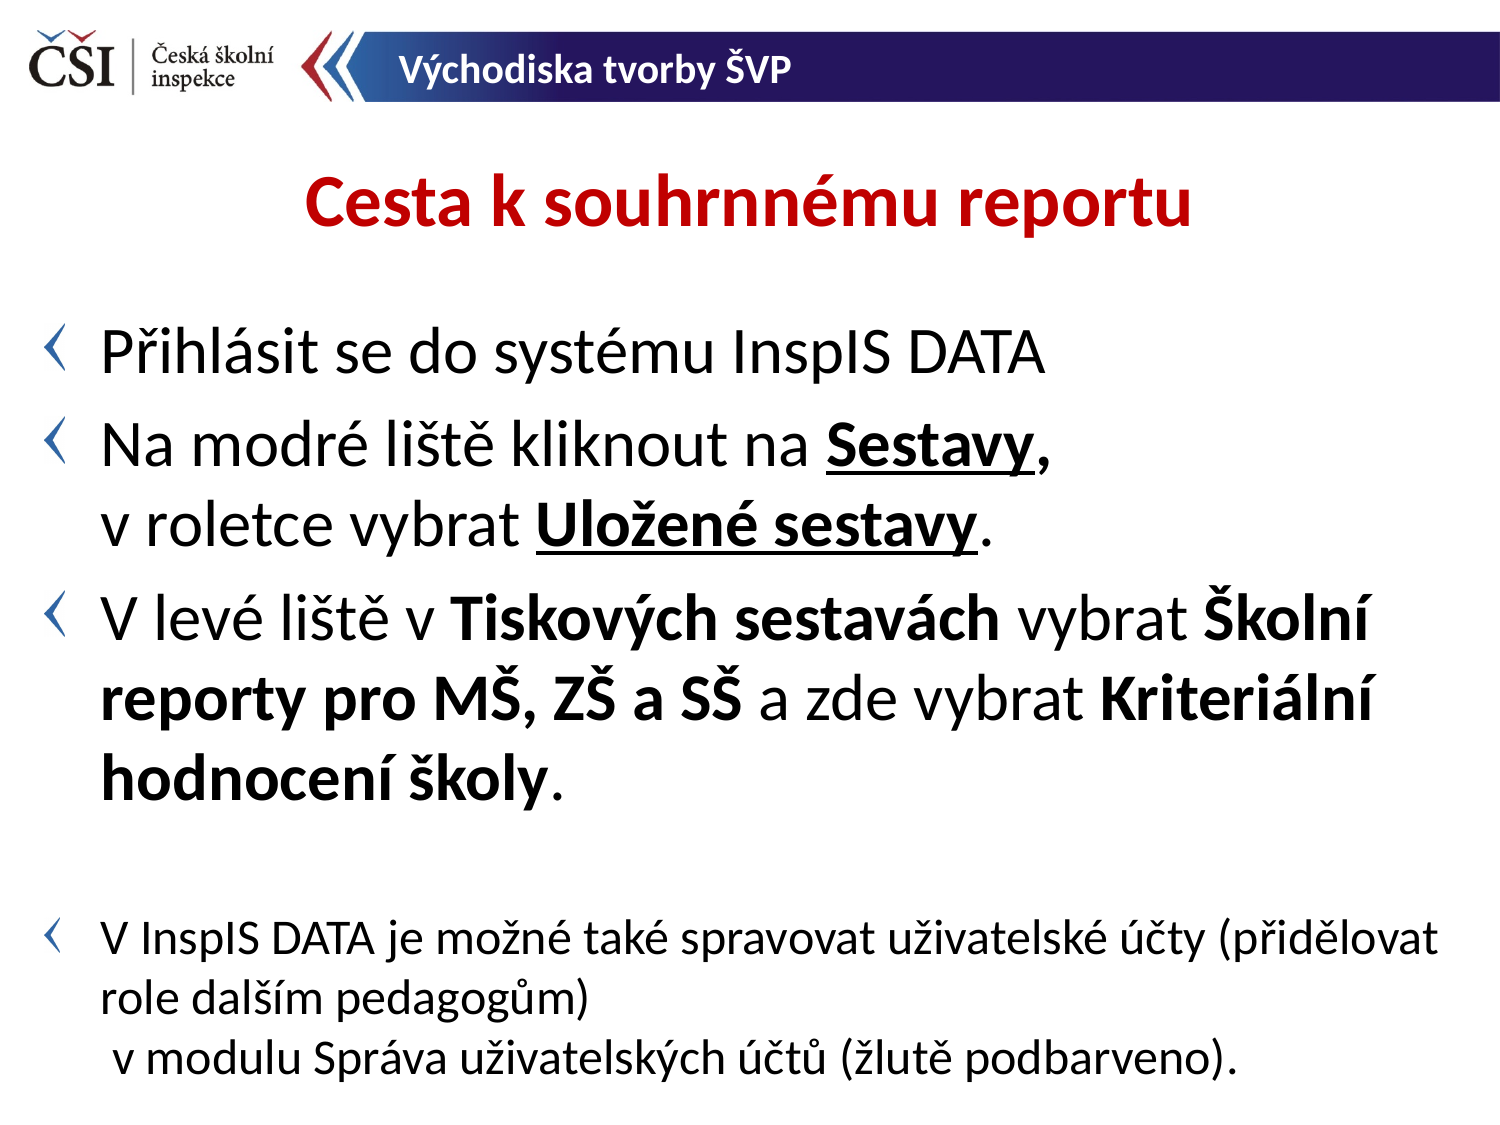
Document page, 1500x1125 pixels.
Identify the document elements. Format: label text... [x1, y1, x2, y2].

list Přihlásit se do systému InspIS DATA Na modré liště kliknout na Sestavy, v roletce vybrat Uložené sestavy. V levé liště v Tiskových sestavách vybrat Školní reporty pro MŠ, ZŠ a SŠ a zde vybrat Kriteriální hodnocení školy. V InspIS DATA je možné také spravovat uživatelské účty (přidělovat role dalším pedagogům) v modulu Správa uživatelských účtů (žlutě podbarveno). [29, 297, 1471, 1094]
list Cesta k souhrnnému reportu [29, 125, 1471, 268]
text_box Východiska tvorby ŠVP [383, 33, 901, 100]
picture [44, 416, 65, 464]
picture [44, 590, 65, 637]
picture [44, 323, 65, 371]
picture [29, 30, 1500, 102]
picture [44, 917, 60, 953]
